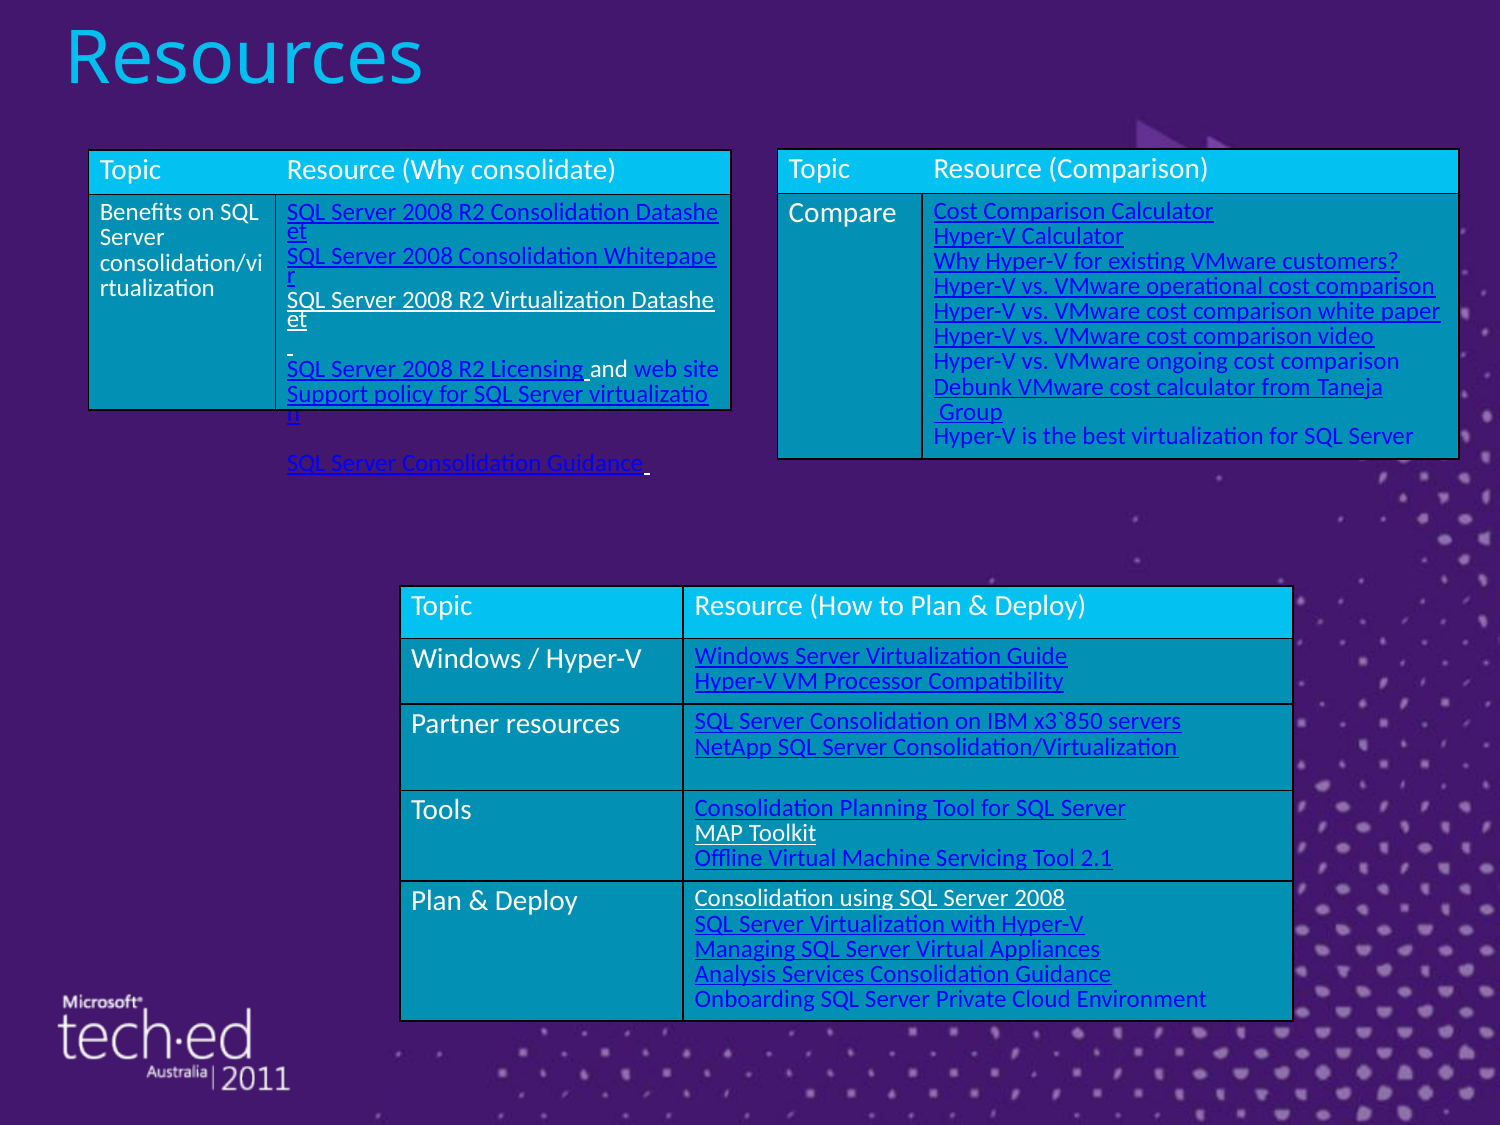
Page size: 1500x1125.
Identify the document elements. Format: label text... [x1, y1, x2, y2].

table_cell Partner resources [401, 705, 682, 790]
table_cell Cost Comparison Calculator Hyper-V Calculator Why Hyper-V for existing VMware customers? Hyper-V vs. VMware operational cost comparison Hyper-V vs. VMware cost comparison white paper Hyper-V vs. VMware cost comparison video Hyper-V vs. VMware ongoing cost comparison Debunk VMware cost calculator from Taneja Group Hyper-V is the best virtualization for SQL Server [923, 194, 1458, 458]
title Resources [49, 0, 1400, 148]
table_cell Consolidation using SQL Server 2008 SQL Server Virtualization with Hyper-V Managing SQL Server Virtual Appliances Analysis Services Consolidation Guidance Onboarding SQL Server Private Cloud Environment [684, 882, 1292, 1020]
table_cell SQL Server Consolidation on IBM x3`850 servers NetApp SQL Server Consolidation/Virtualization [684, 705, 1292, 790]
table_header Resource (How to Plan & Deploy) [684, 587, 1292, 638]
table_header Resource (Comparison) [922, 150, 1458, 193]
table_header Topic [401, 587, 682, 638]
table_cell Tools [401, 791, 682, 880]
table_header Topic [89, 151, 276, 194]
table_cell Windows Server Virtualization Guide Hyper-V VM Processor Compatibility [684, 639, 1292, 703]
table_cell Windows / Hyper-V [401, 639, 682, 703]
table_header Resource (Why consolidate) [276, 151, 730, 194]
table_cell SQL Server 2008 R2 Consolidation Datasheet SQL Server 2008 Consolidation Whitepaper SQL Server 2008 R2 Virtualization Datasheet SQL Server 2008 R2 Licensing and web site Support policy for SQL Server virtualization SQL Server Consolidation Guidance [276, 195, 730, 409]
table_header Topic [778, 150, 922, 193]
table_cell Plan & Deploy [401, 882, 682, 1020]
picture [0, 0, 1500, 1125]
table_cell Compare [778, 194, 921, 458]
table_cell Consolidation Planning Tool for SQL Server MAP Toolkit Offline Virtual Machine Servicing Tool 2.1 [684, 791, 1292, 880]
table_cell Benefits on SQL Server consolidation/virtualization [89, 195, 275, 409]
